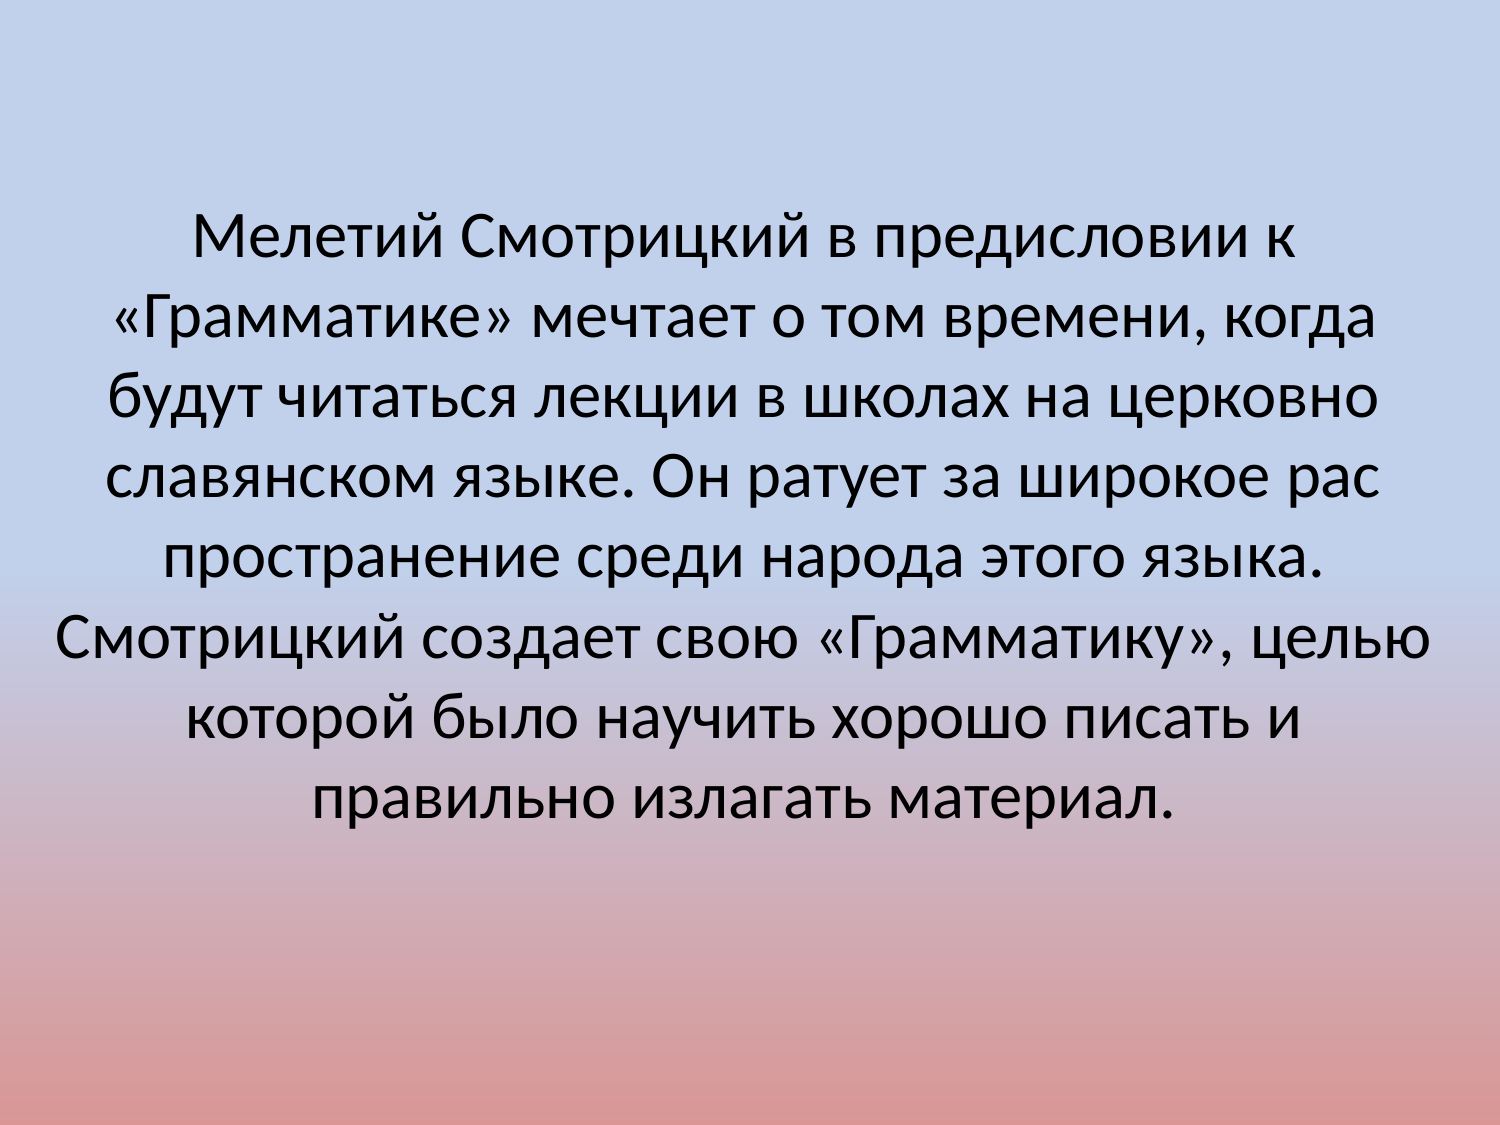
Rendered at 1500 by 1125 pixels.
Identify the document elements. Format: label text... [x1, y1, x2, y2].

subtitle Мелетий Смотрицкий в предисловии к «Грамматике» мечтает о том времени, когда будут читаться лекции в школах на церковно­славянском языке. Он ратует за широкое рас­пространение среди народа этого языка. Смотрицкий создает свою «Грамматику», целью которой было научить хорошо писать и правильно излагать материал. [29, 90, 1459, 1059]
